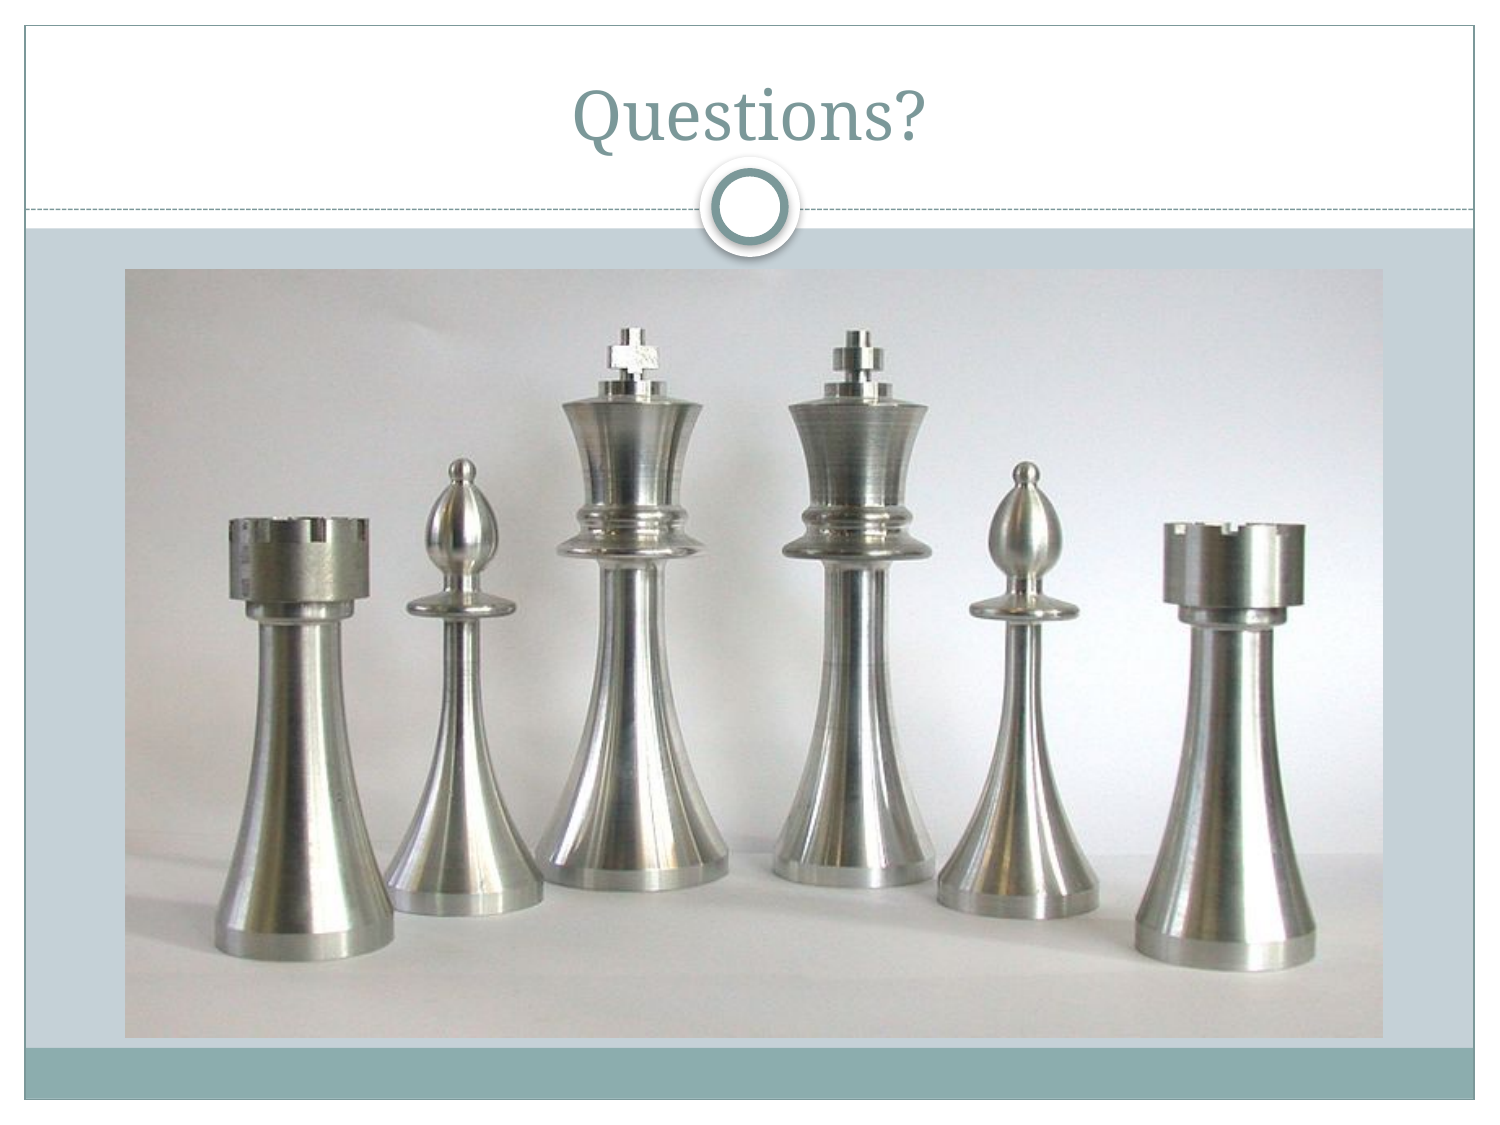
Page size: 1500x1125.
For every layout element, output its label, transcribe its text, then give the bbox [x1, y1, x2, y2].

title Questions? [49, 37, 1450, 162]
picture [124, 269, 1384, 1038]
